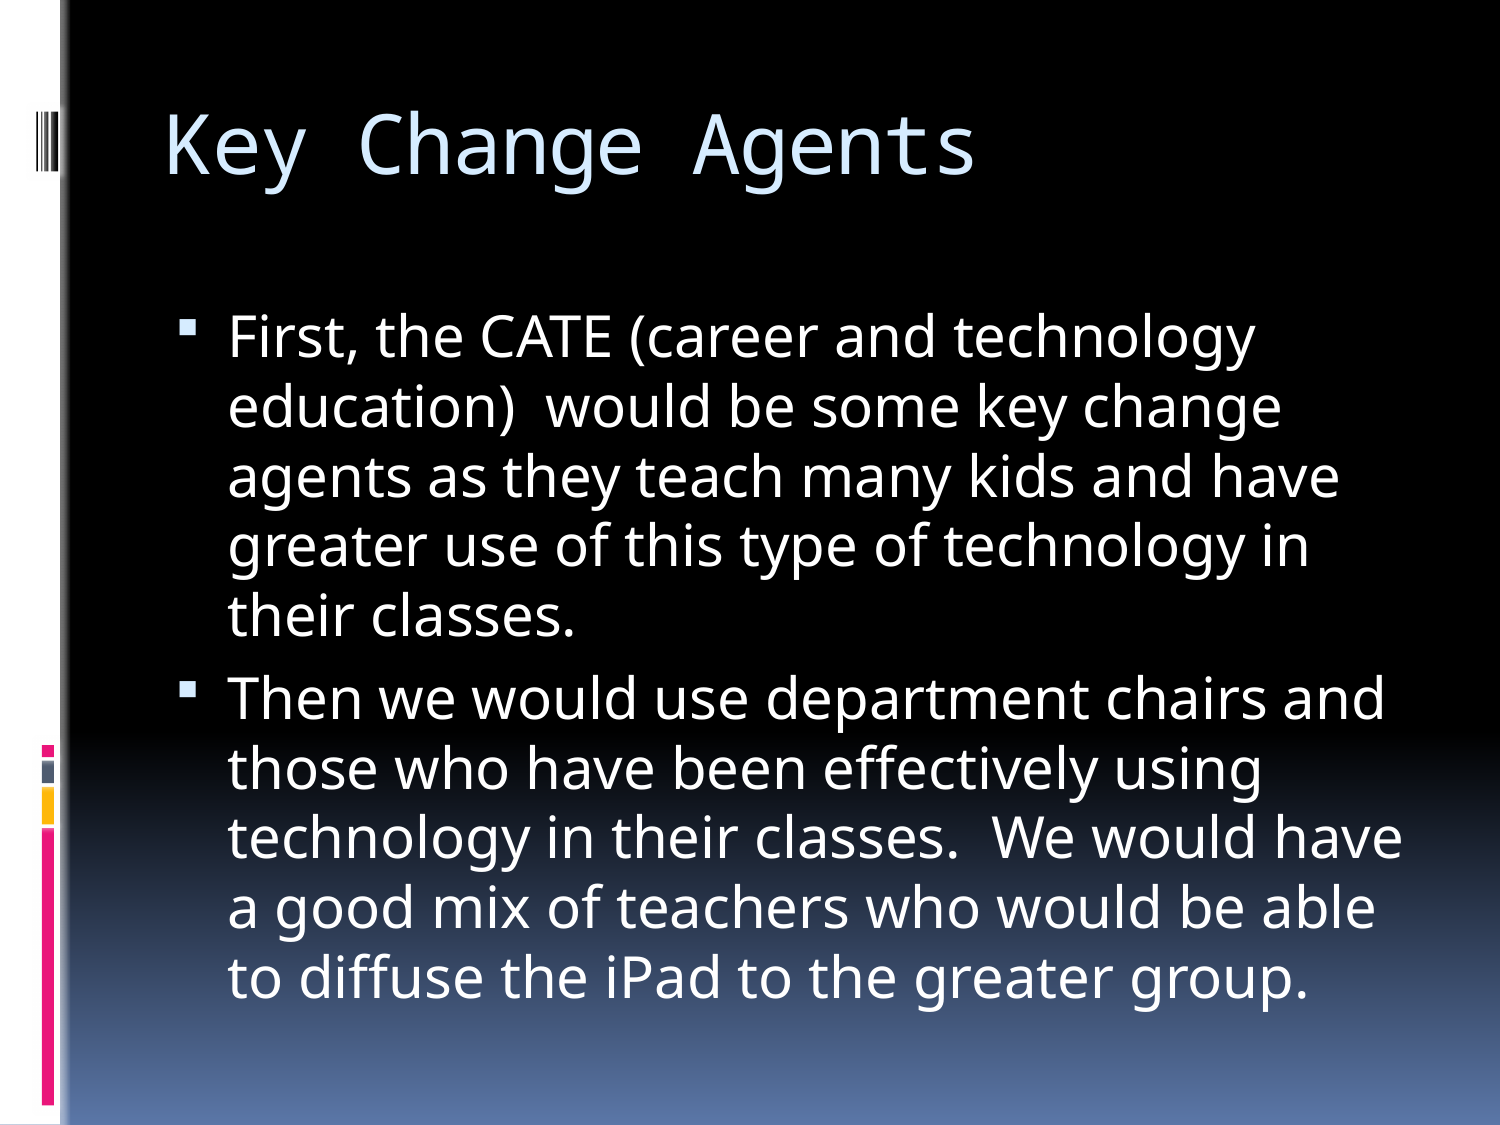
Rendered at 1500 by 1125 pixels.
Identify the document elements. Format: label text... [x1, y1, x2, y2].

title Key Change Agents [150, 83, 1425, 234]
list First, the CATE (career and technology education) would be some key change agents as they teach many kids and have greater use of this type of technology in their classes. Then we would use department chairs and those who have been effectively using technology in their classes. We would have a good mix of teachers who would be able to diffuse the iPad to the greater group. [150, 292, 1425, 1043]
